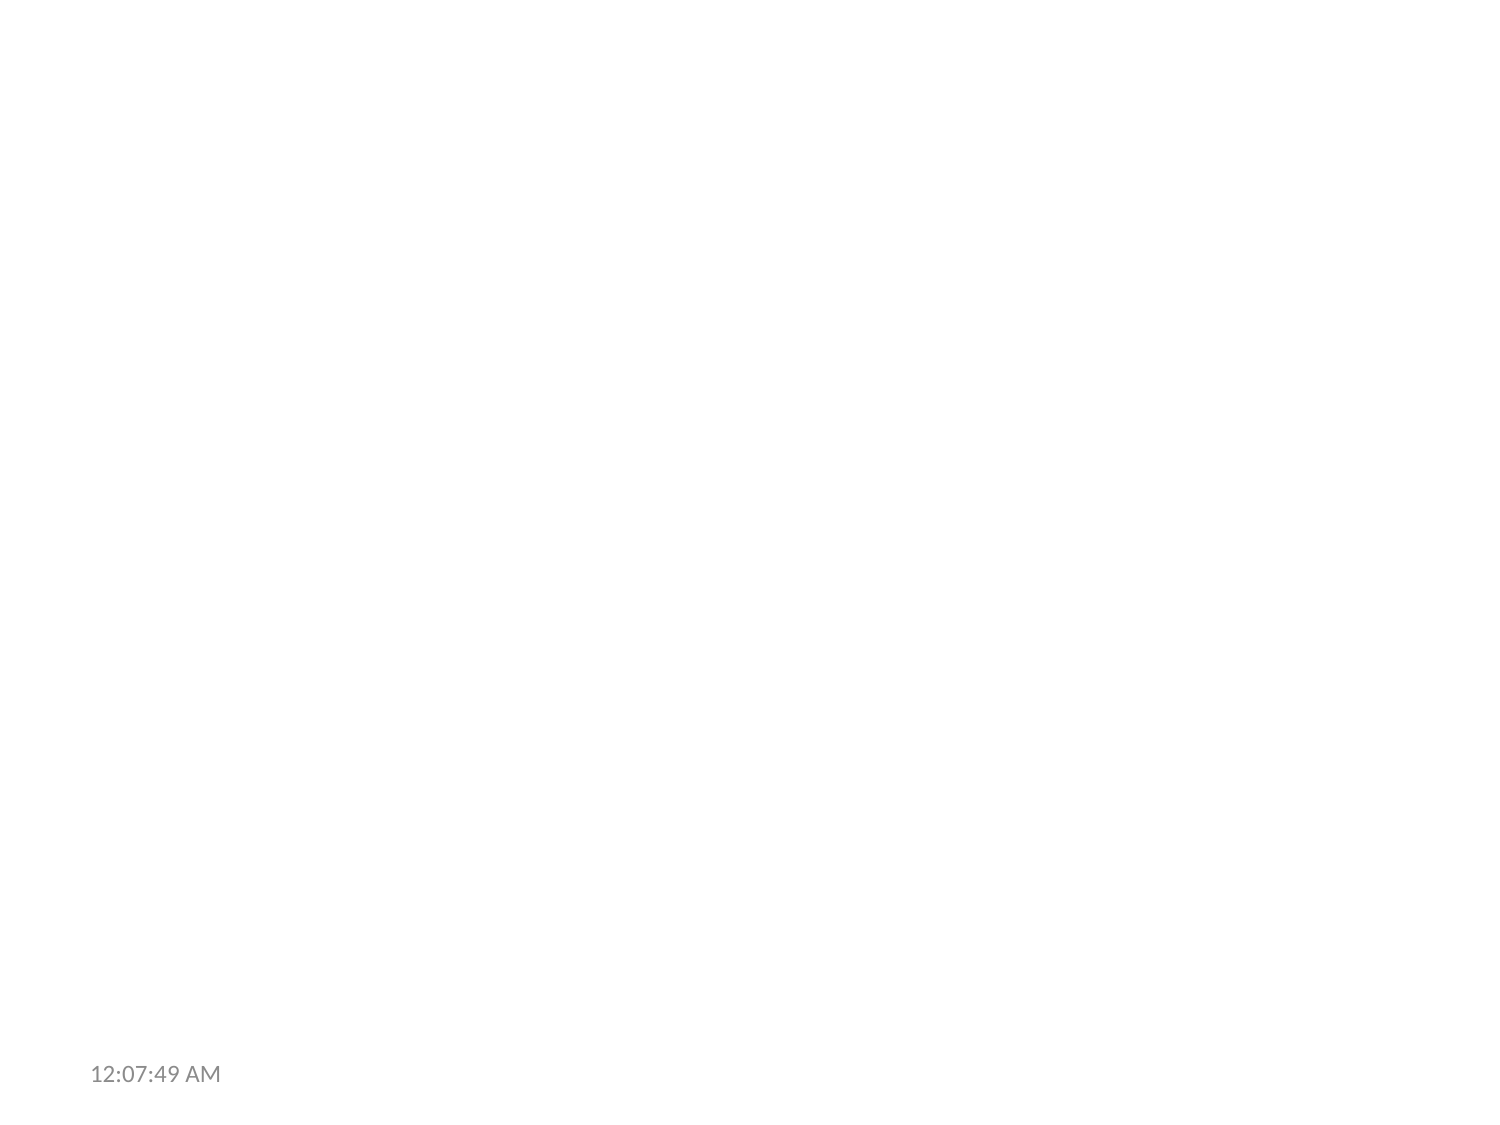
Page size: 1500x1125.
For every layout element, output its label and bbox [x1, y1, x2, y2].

slide_number [75, 1042, 425, 1103]
